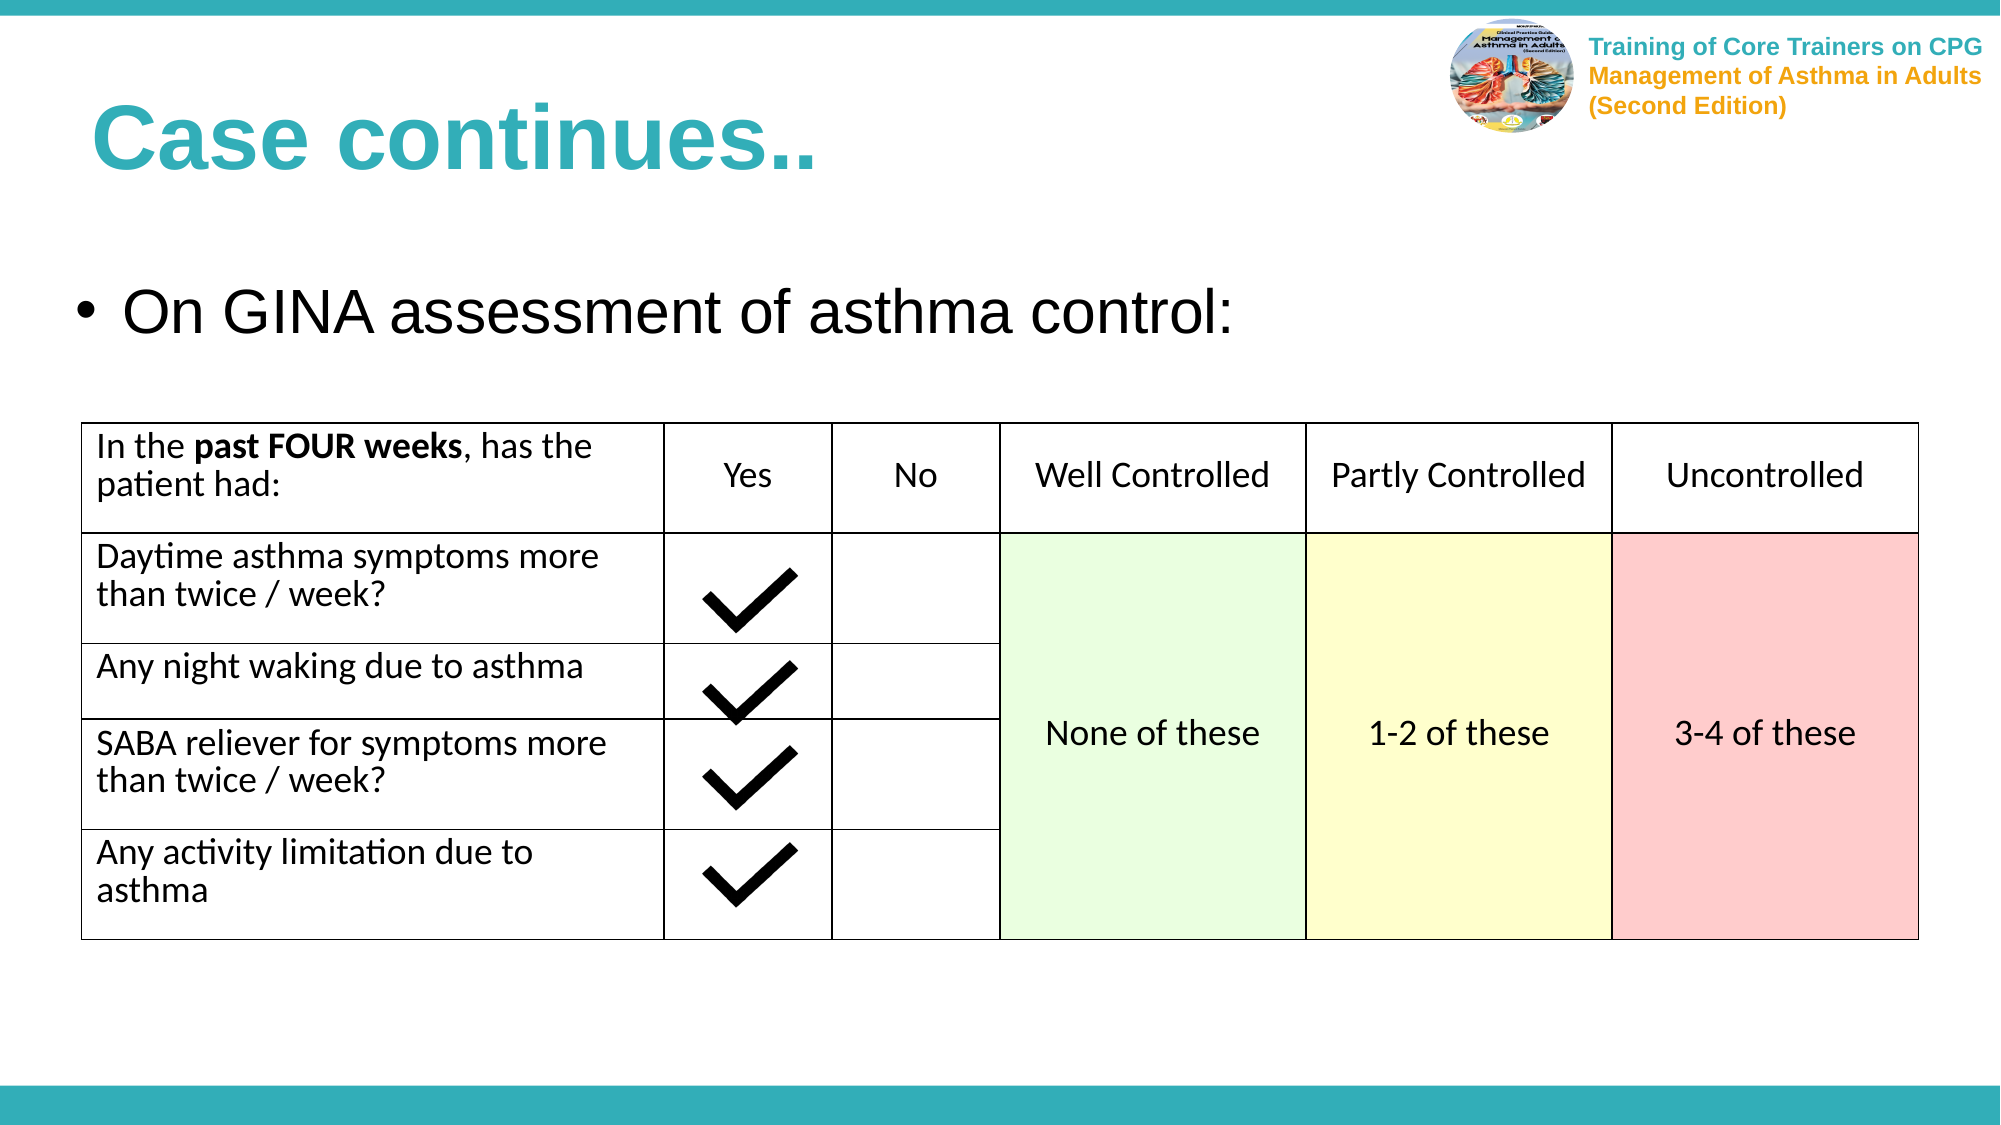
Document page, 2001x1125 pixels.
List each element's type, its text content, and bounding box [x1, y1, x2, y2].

table_cell [665, 644, 695, 718]
table_header No [833, 424, 999, 532]
table_cell 3-4 of these [1613, 534, 1918, 939]
table_header Partly Controlled [1307, 424, 1611, 532]
table_cell None of these [1001, 534, 1305, 939]
text_box On GINA assessment of asthma control: [60, 263, 1940, 354]
table_cell [805, 644, 831, 718]
table_cell [665, 830, 831, 939]
table_cell [665, 720, 695, 829]
table_header Well Controlled [1001, 424, 1305, 532]
table_cell [833, 720, 999, 829]
table_header Uncontrolled [1613, 424, 1918, 532]
table_cell [833, 830, 999, 939]
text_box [1449, 18, 2000, 133]
table_header In the past FOUR weeks, has the patient had: [82, 424, 663, 532]
table_cell Daytime asthma symptoms more than twice / week? [82, 534, 663, 643]
table_cell SABA reliever for symptoms more than twice / week? [82, 720, 663, 829]
table_cell Any activity limitation due to asthma [82, 830, 663, 939]
table_header Yes [665, 424, 831, 532]
table_cell [833, 534, 999, 643]
table_cell Any night waking due to asthma [82, 644, 663, 718]
table_cell [805, 720, 831, 829]
table_cell [833, 644, 999, 718]
text_box Case continues.. [0, 69, 2000, 196]
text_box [700, 551, 800, 923]
table_cell 1-2 of these [1307, 534, 1611, 939]
table_cell [665, 534, 831, 643]
